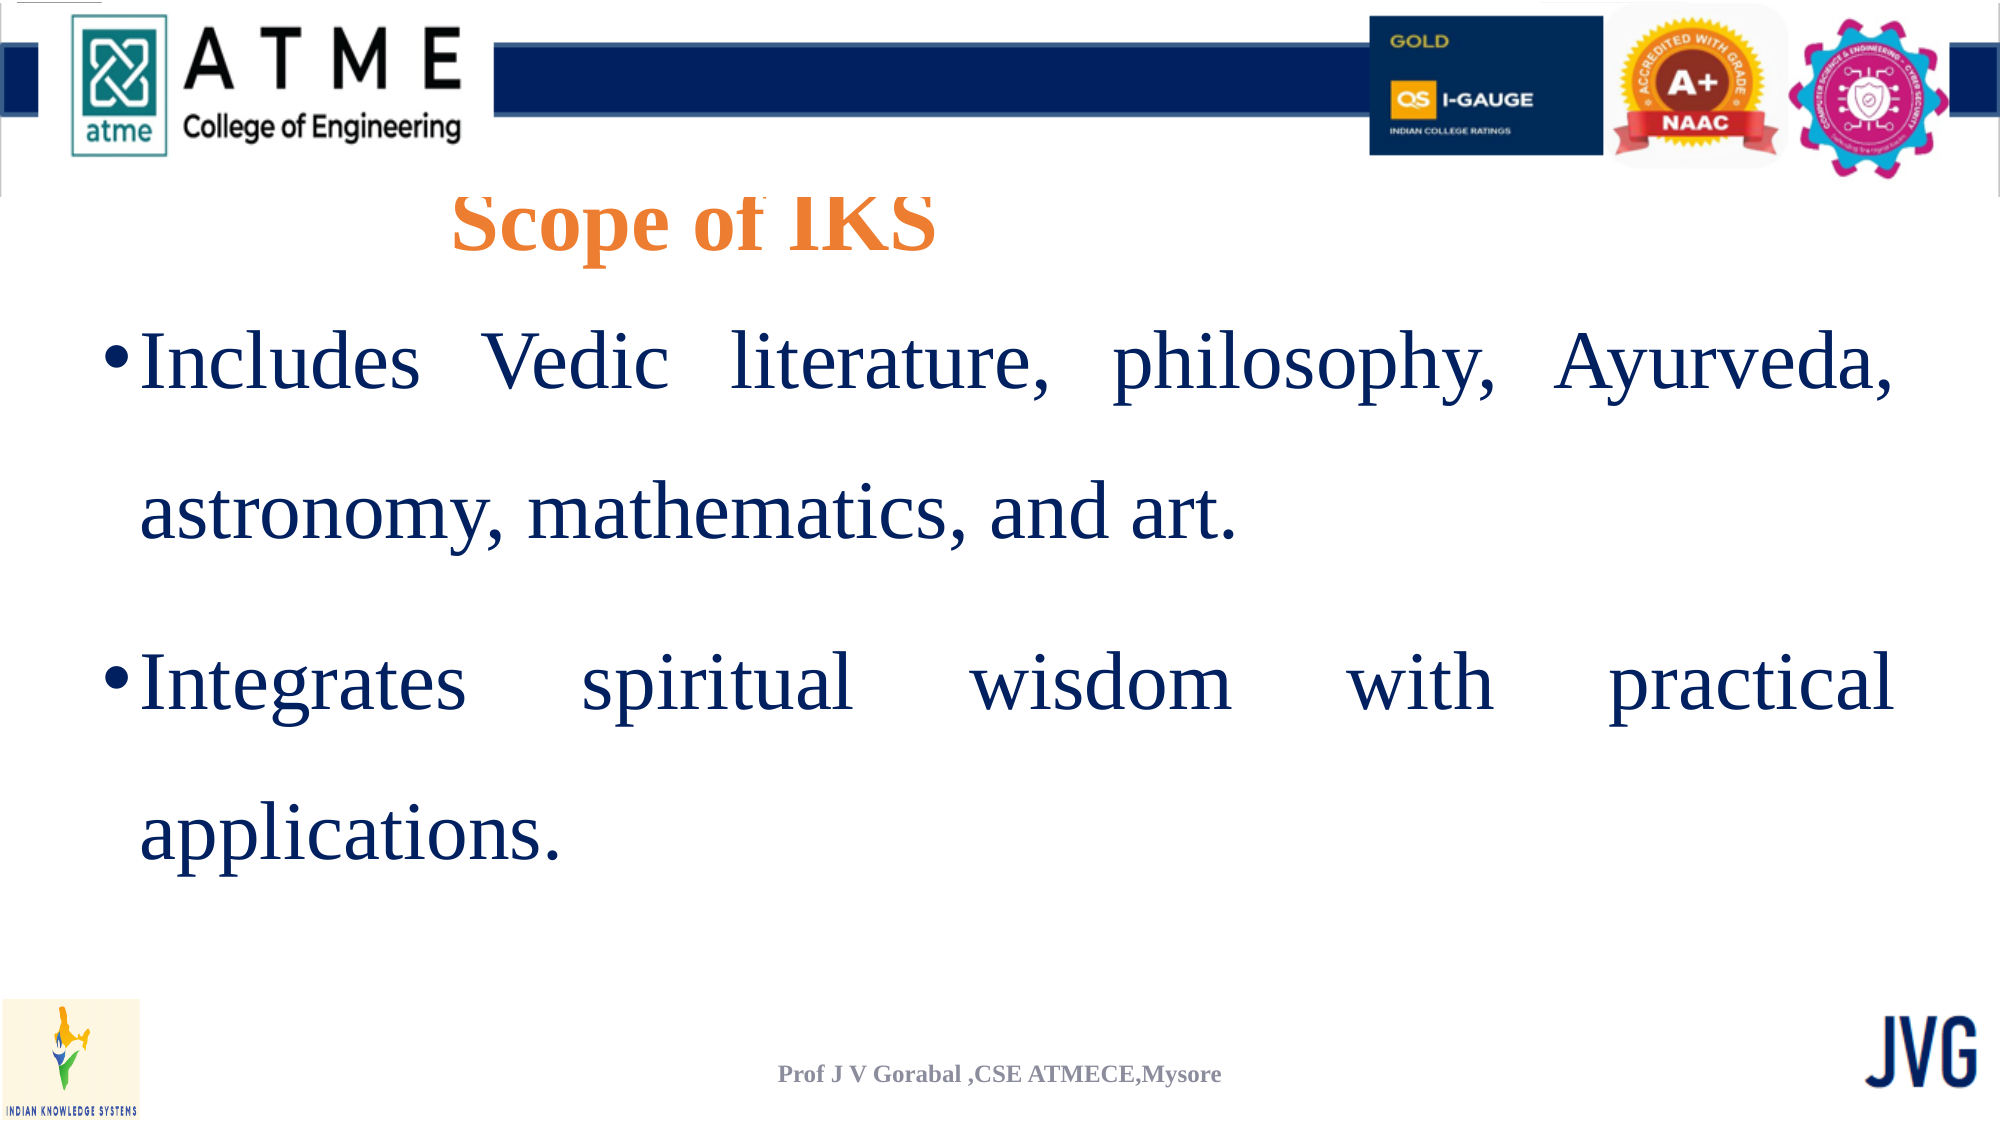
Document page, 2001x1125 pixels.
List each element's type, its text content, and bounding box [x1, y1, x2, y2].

list Includes Vedic literature, philosophy, Ayurveda, astronomy, mathematics, and art. Integrates spiritual wisdom with practical applications. [87, 248, 1913, 962]
picture [0, 2, 2000, 197]
picture [2, 999, 140, 1120]
picture [1853, 999, 2000, 1103]
title Scope of IKS [137, 197, 1863, 248]
footer Prof J V Gorabal ,CSE ATMECE,Mysore [662, 1042, 1338, 1103]
